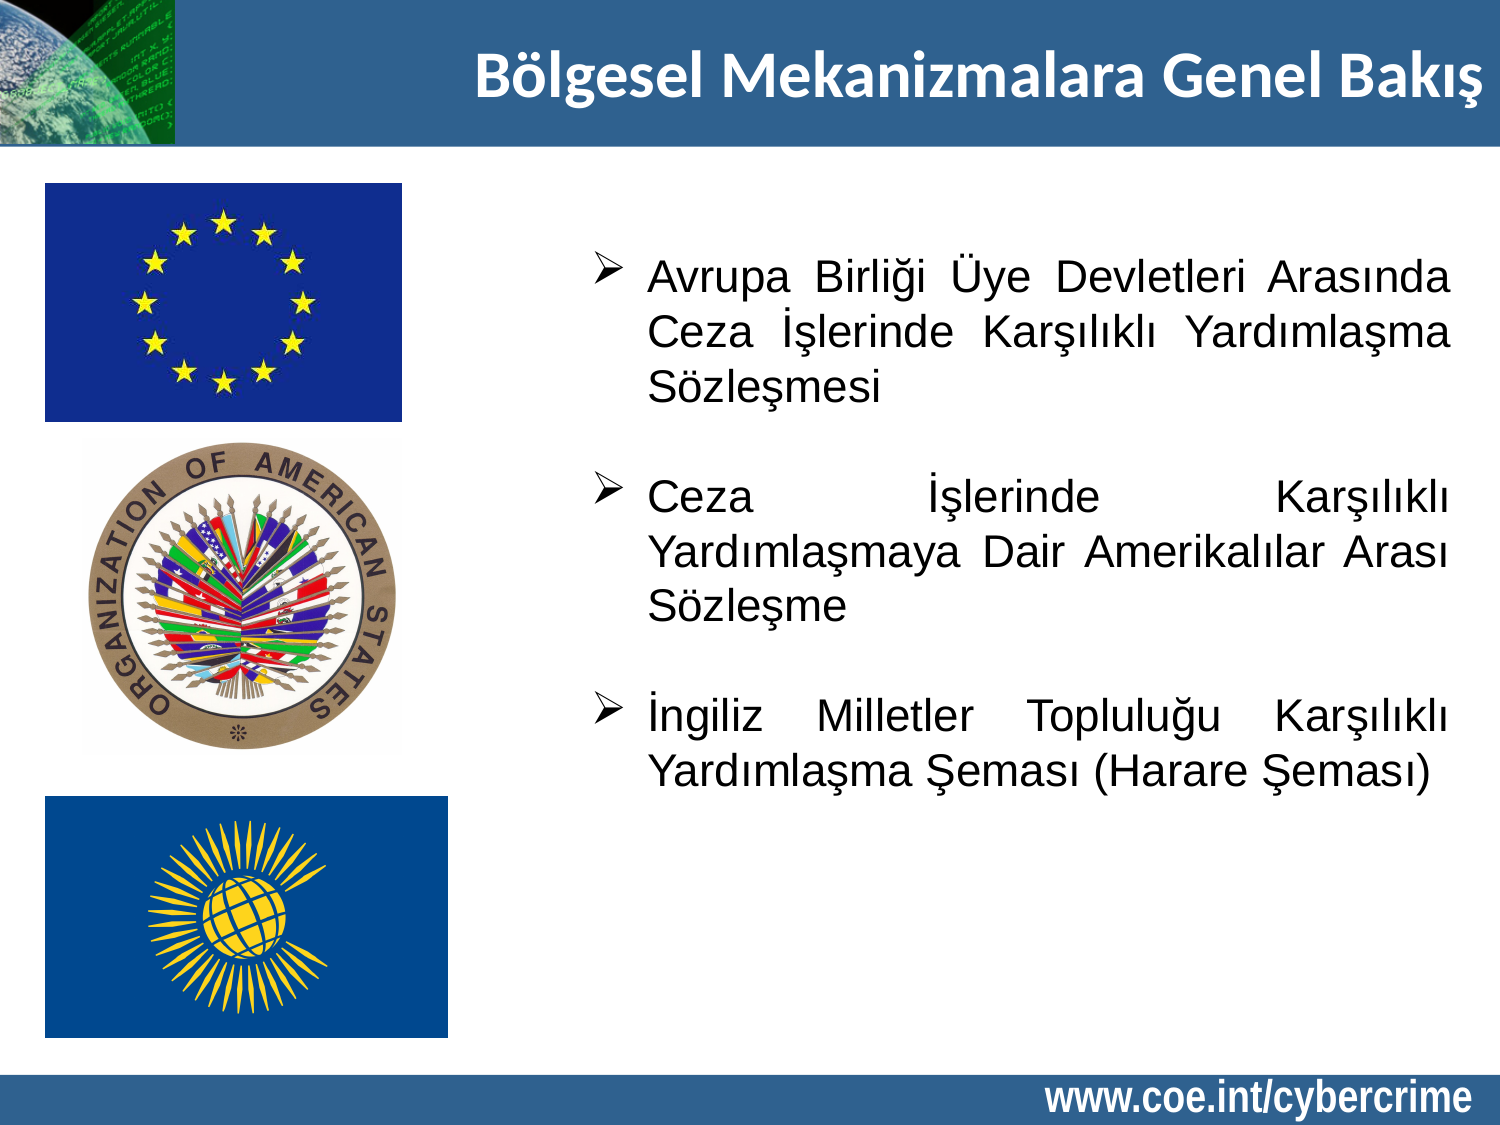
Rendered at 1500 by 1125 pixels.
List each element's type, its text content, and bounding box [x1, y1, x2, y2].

text_box www.coe.int/cybercrime [1030, 1059, 1500, 1125]
text_box Bölgesel Mekanizmalara Genel Bakış [177, 0, 1500, 149]
picture [82, 437, 403, 755]
text_box [0, 1073, 1030, 1125]
text_box Avrupa Birliği Üye Devletleri Arasında Ceza İşlerinde Karşılıklı Yardımlaşma Sözleşmesi Ceza İşlerinde Karşılıklı Yardımlaşmaya Dair Amerikalılar Arası Sözleşme İngiliz Milletler Topluluğu Karşılıklı Yardımlaşma Şeması (Harare Şeması) [575, 238, 1467, 914]
picture [45, 183, 402, 422]
picture [0, 0, 175, 144]
picture [45, 796, 448, 1039]
